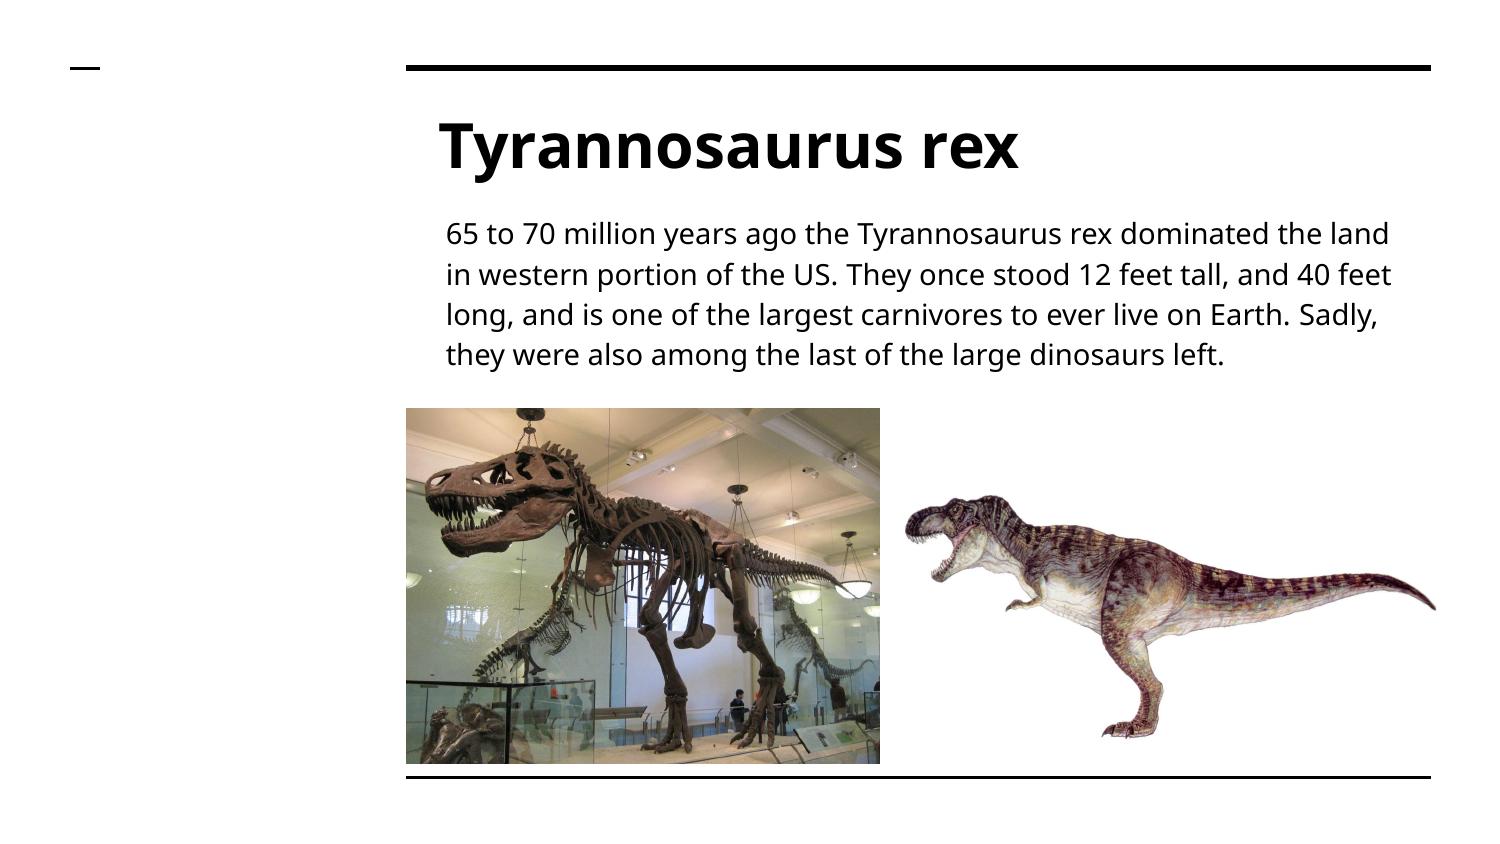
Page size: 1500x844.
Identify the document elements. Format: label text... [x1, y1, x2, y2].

picture [406, 408, 1461, 764]
title Tyrannosaurus rex [423, 91, 1461, 196]
list 65 to 70 million years ago the Tyrannosaurus rex dominated the land in western portion of the US. They once stood 12 feet tall, and 40 feet long, and is one of the largest carnivores to ever live on Earth. Sadly, they were also among the last of the large dinosaurs left. [430, 195, 1413, 397]
